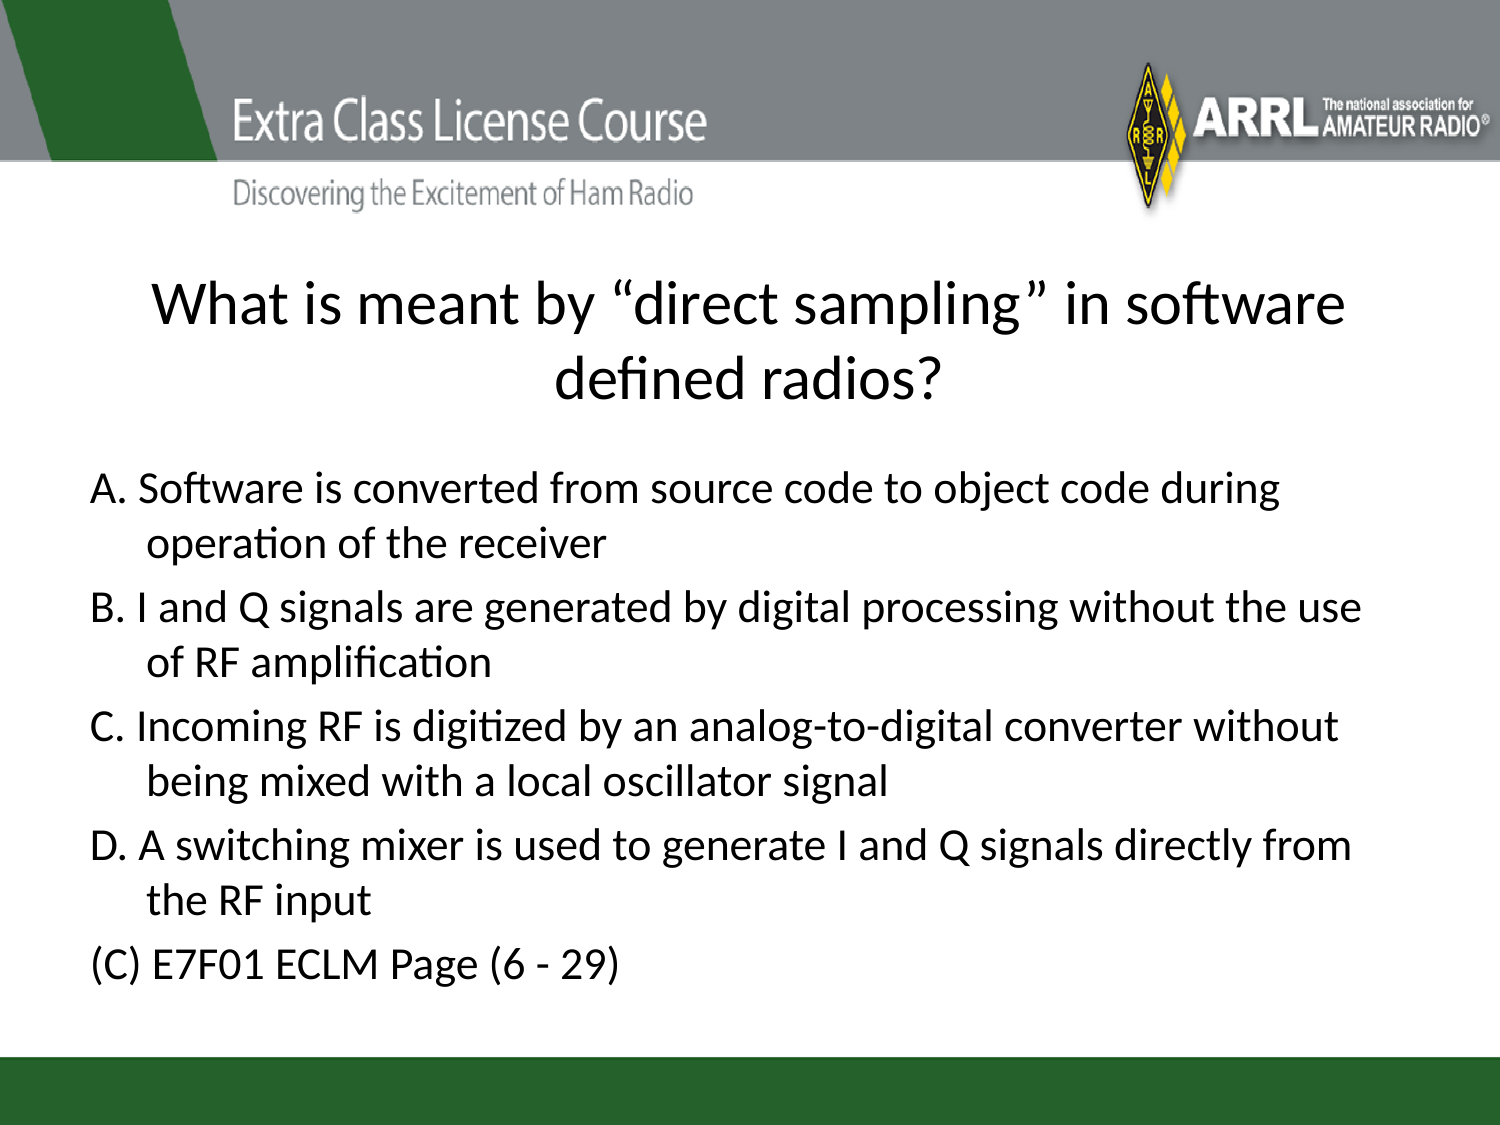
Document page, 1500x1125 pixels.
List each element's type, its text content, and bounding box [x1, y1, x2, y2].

list A. Software is converted from source code to object code during operation of the receiver B. I and Q signals are generated by digital processing without the use of RF amplification C. Incoming RF is digitized by an analog-to-digital converter without being mixed with a local oscillator signal D. A switching mixer is used to generate I and Q signals directly from the RF input (C) E7F01 ECLM Page (6 - 29) [75, 450, 1425, 1013]
picture [0, 0, 1500, 1125]
title What is meant by “direct sampling” in software defined radios? [75, 254, 1425, 435]
